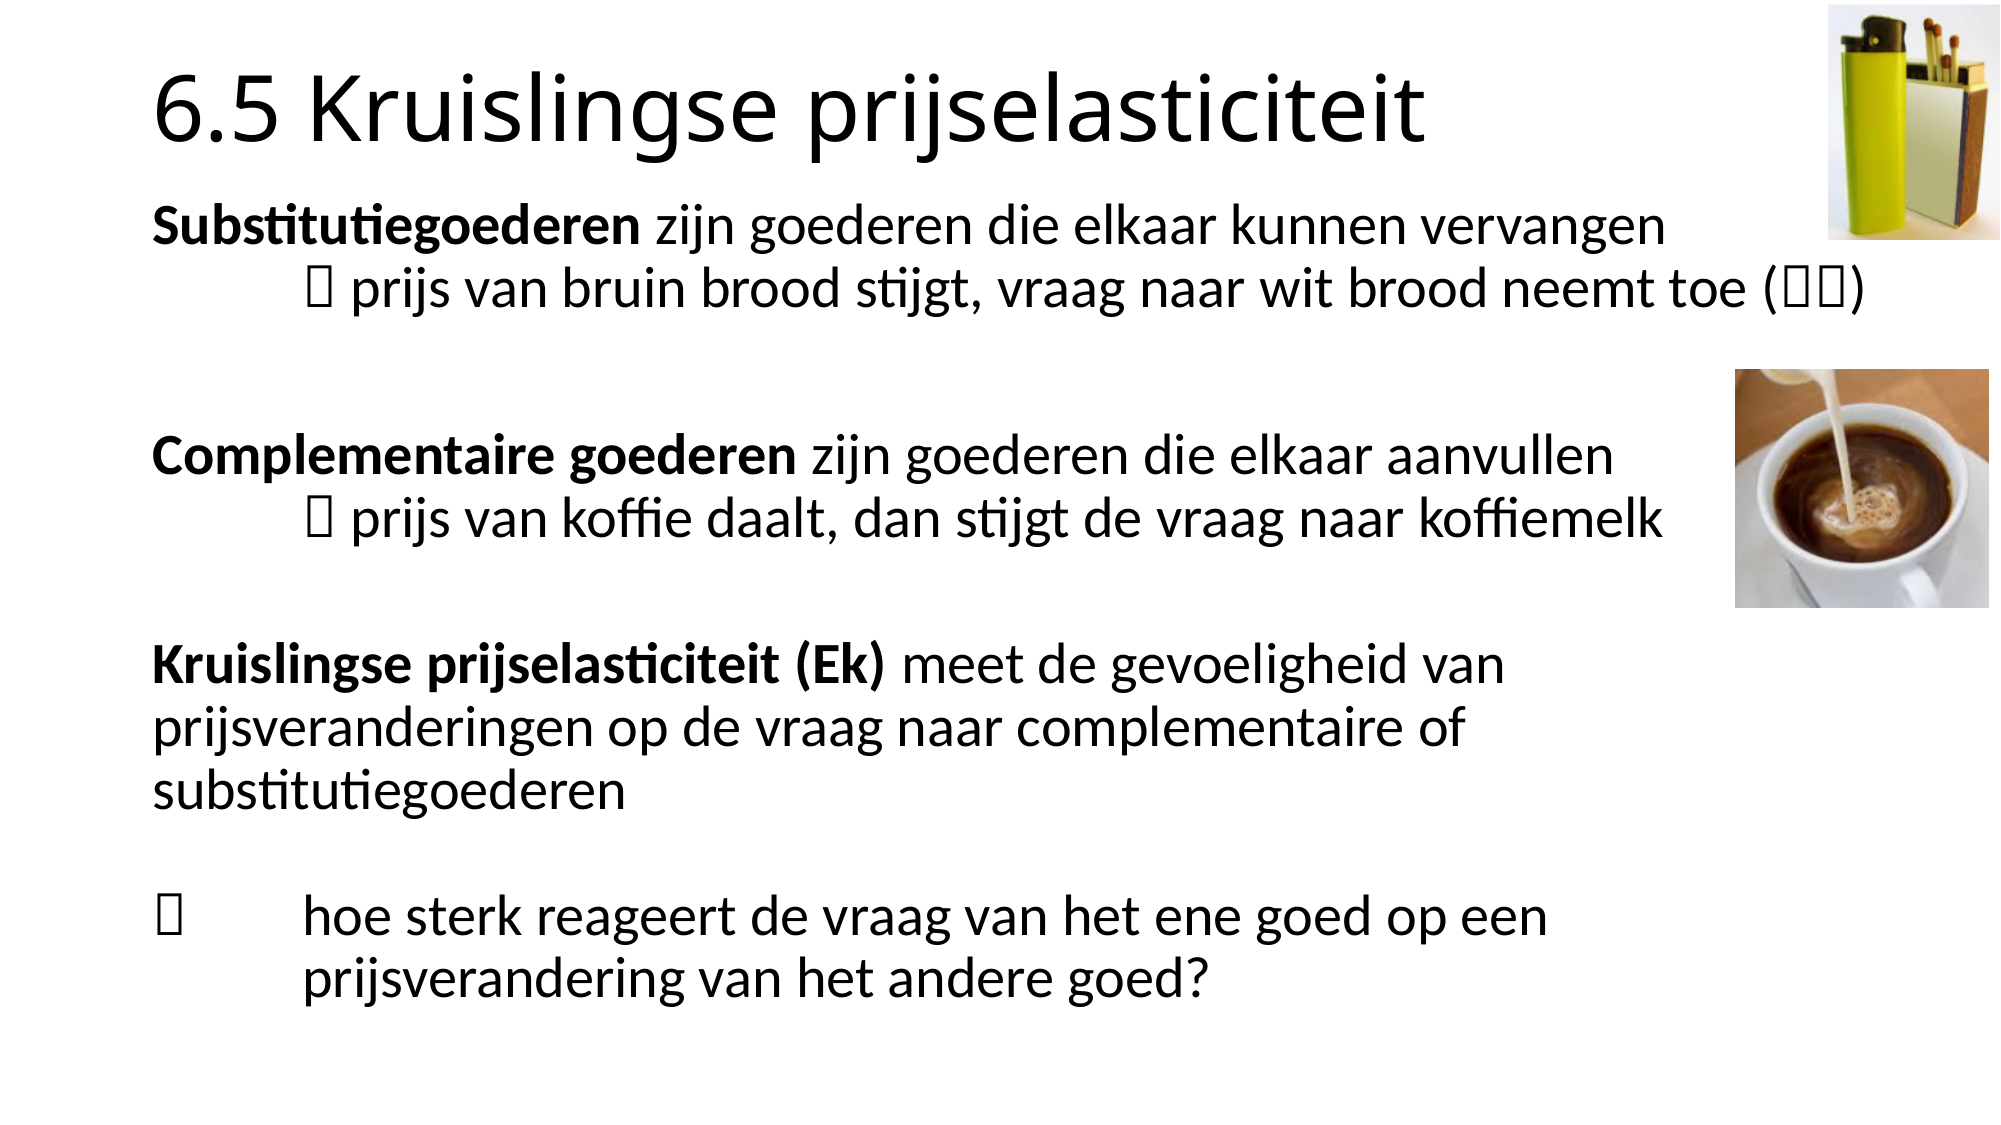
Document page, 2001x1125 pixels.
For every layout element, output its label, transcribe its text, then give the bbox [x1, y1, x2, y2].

list Substitutiegoederen zijn goederen die elkaar kunnen vervangen  prijs van bruin brood stijgt, vraag naar wit brood neemt toe () Complementaire goederen zijn goederen die elkaar aanvullen  prijs van koffie daalt, dan stijgt de vraag naar koffiemelk Kruislingse prijselasticiteit (Ek) meet de gevoeligheid van prijsveranderingen op de vraag naar complementaire of substitutiegoederen  hoe sterk reageert de vraag van het ene goed op een prijsverandering van het andere goed? [137, 186, 1955, 1087]
title 6.5 Kruislingse prijselasticiteit [137, 3, 1828, 186]
picture [1735, 369, 1989, 609]
picture [1828, 2, 2000, 240]
